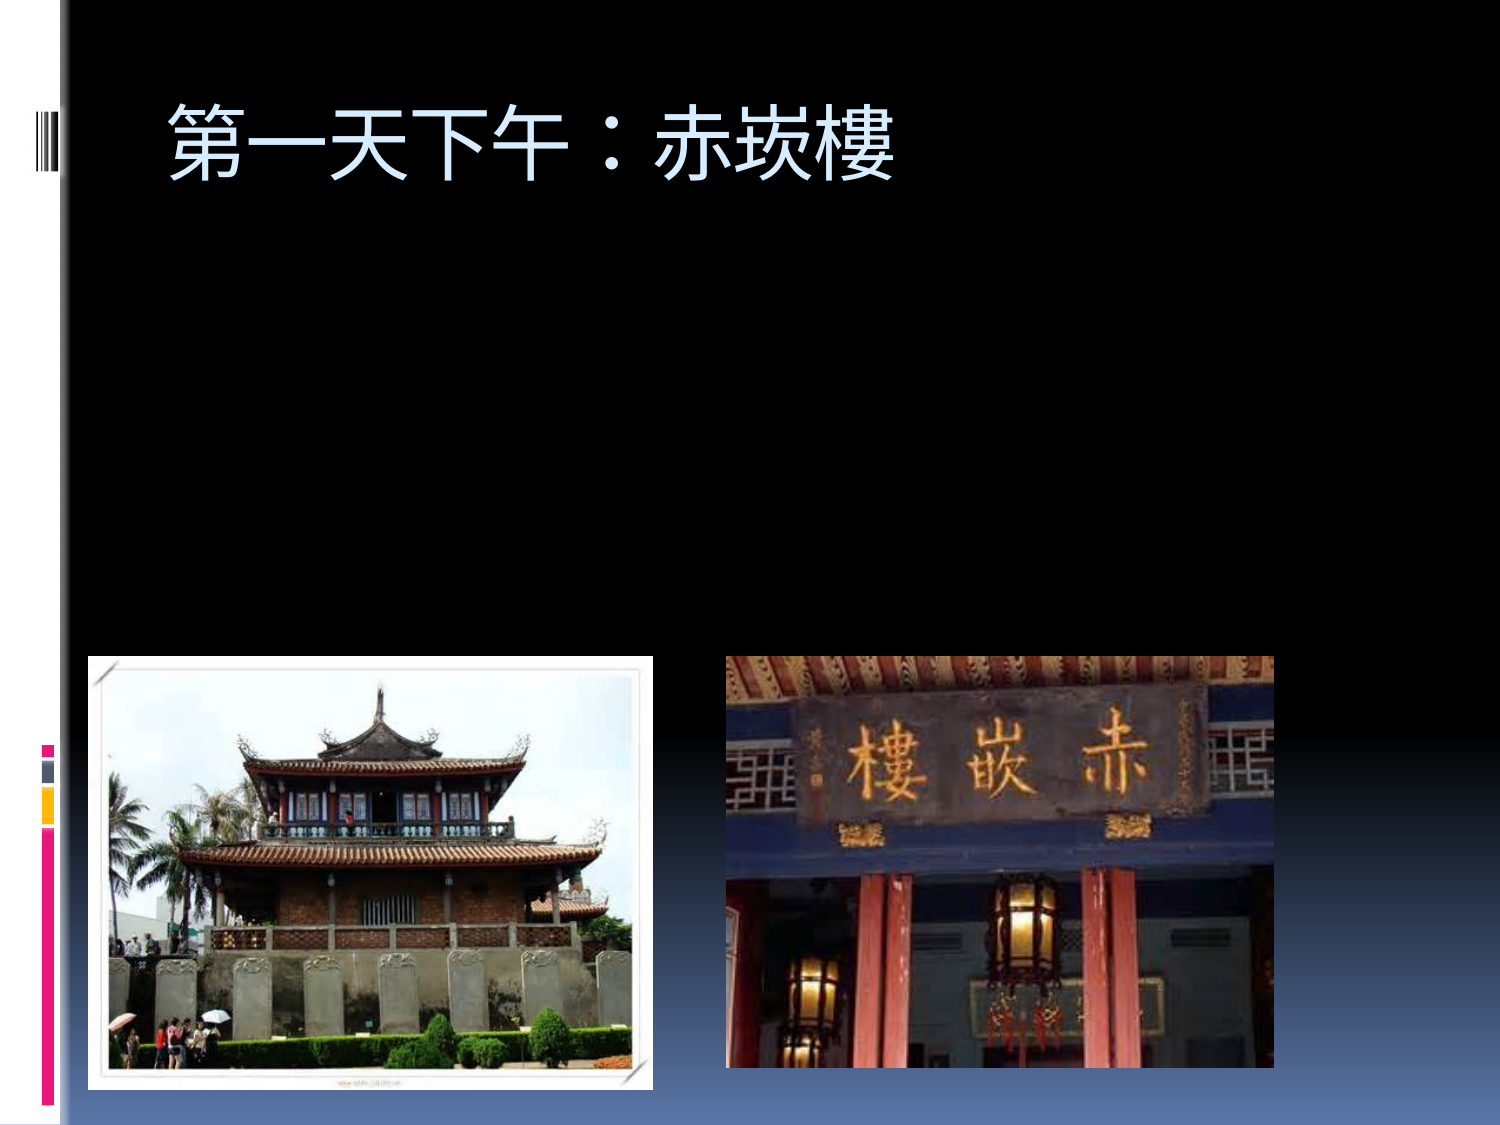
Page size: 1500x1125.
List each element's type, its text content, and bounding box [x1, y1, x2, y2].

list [87, 656, 654, 1090]
picture [725, 656, 1275, 1069]
title 第一天下午：赤崁樓 [150, 83, 1425, 234]
